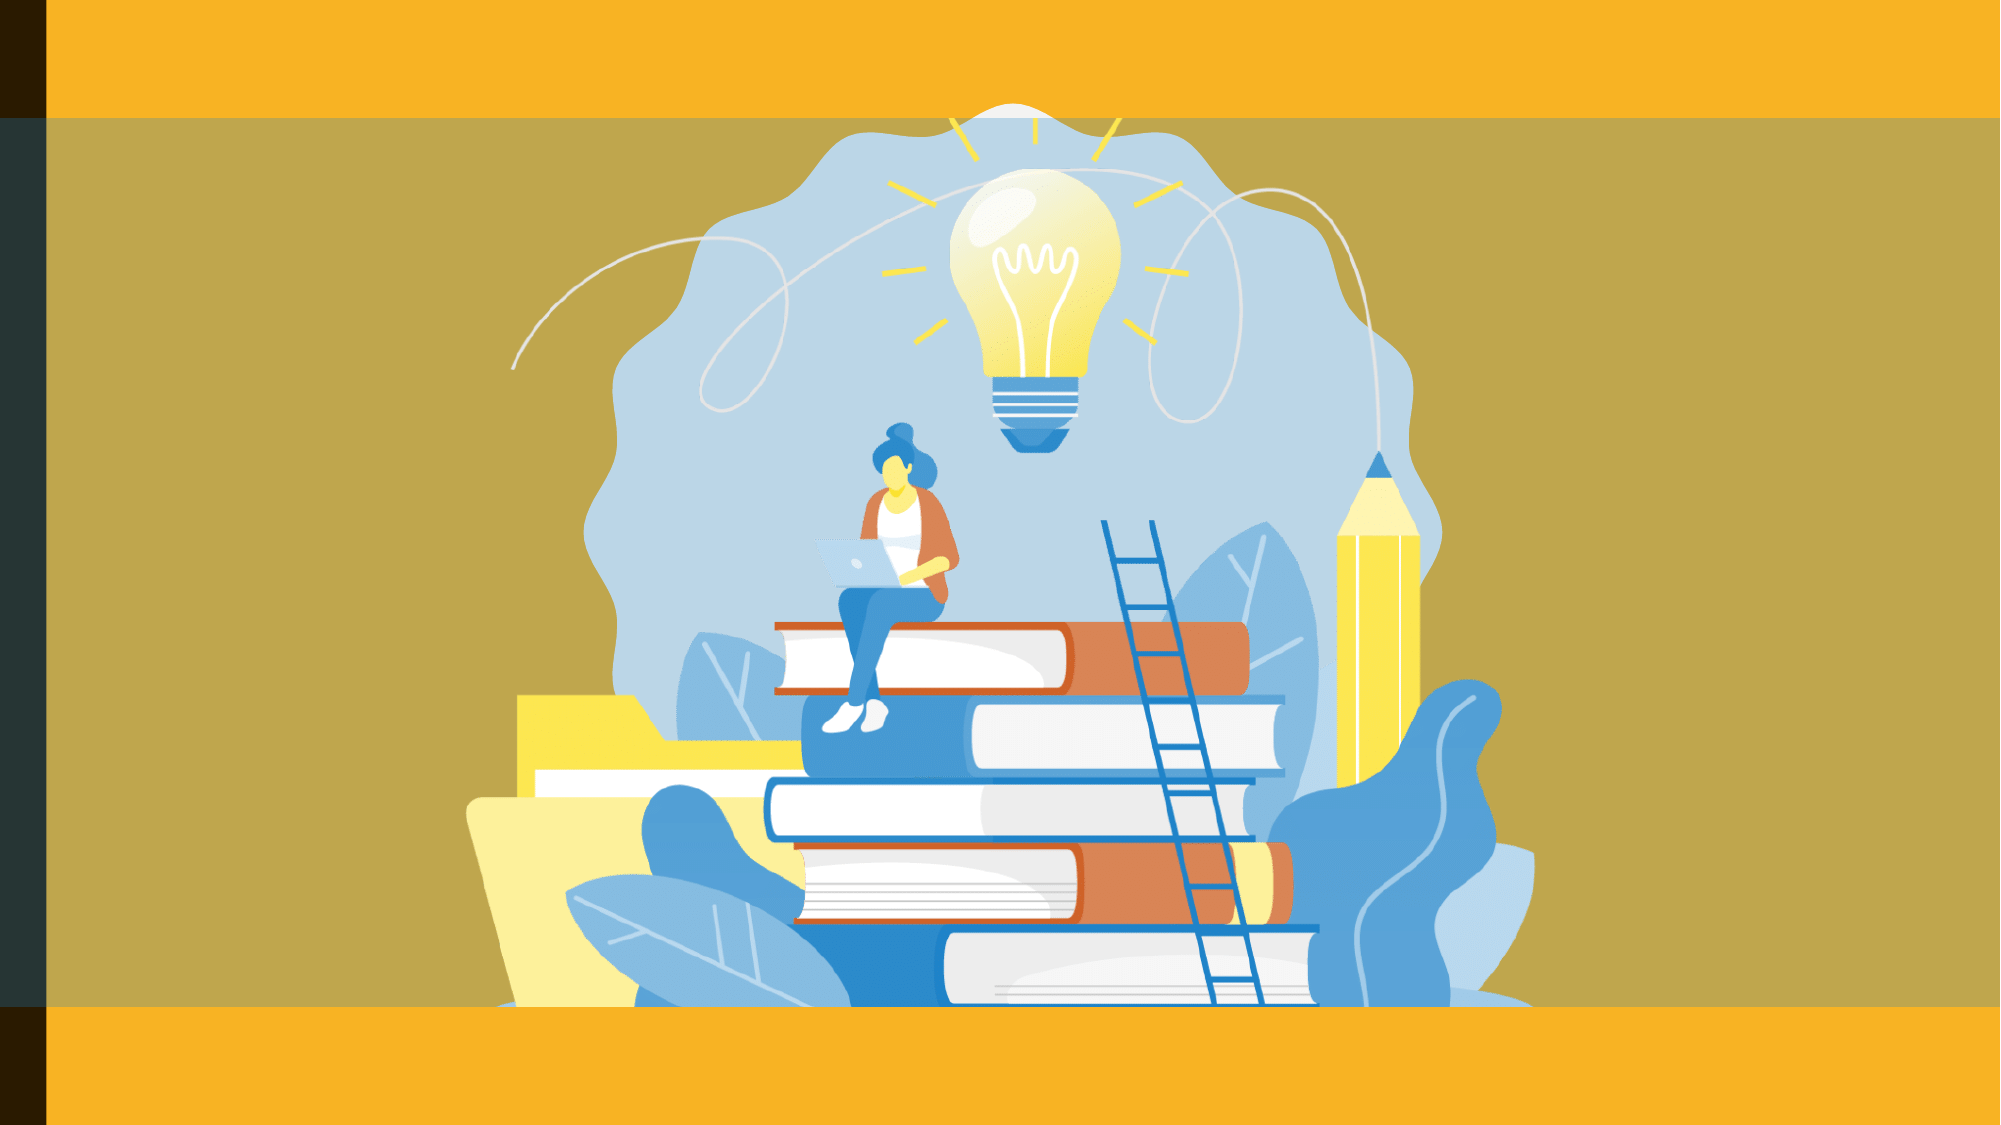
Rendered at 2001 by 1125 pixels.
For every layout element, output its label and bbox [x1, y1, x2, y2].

picture [0, 118, 2000, 1007]
